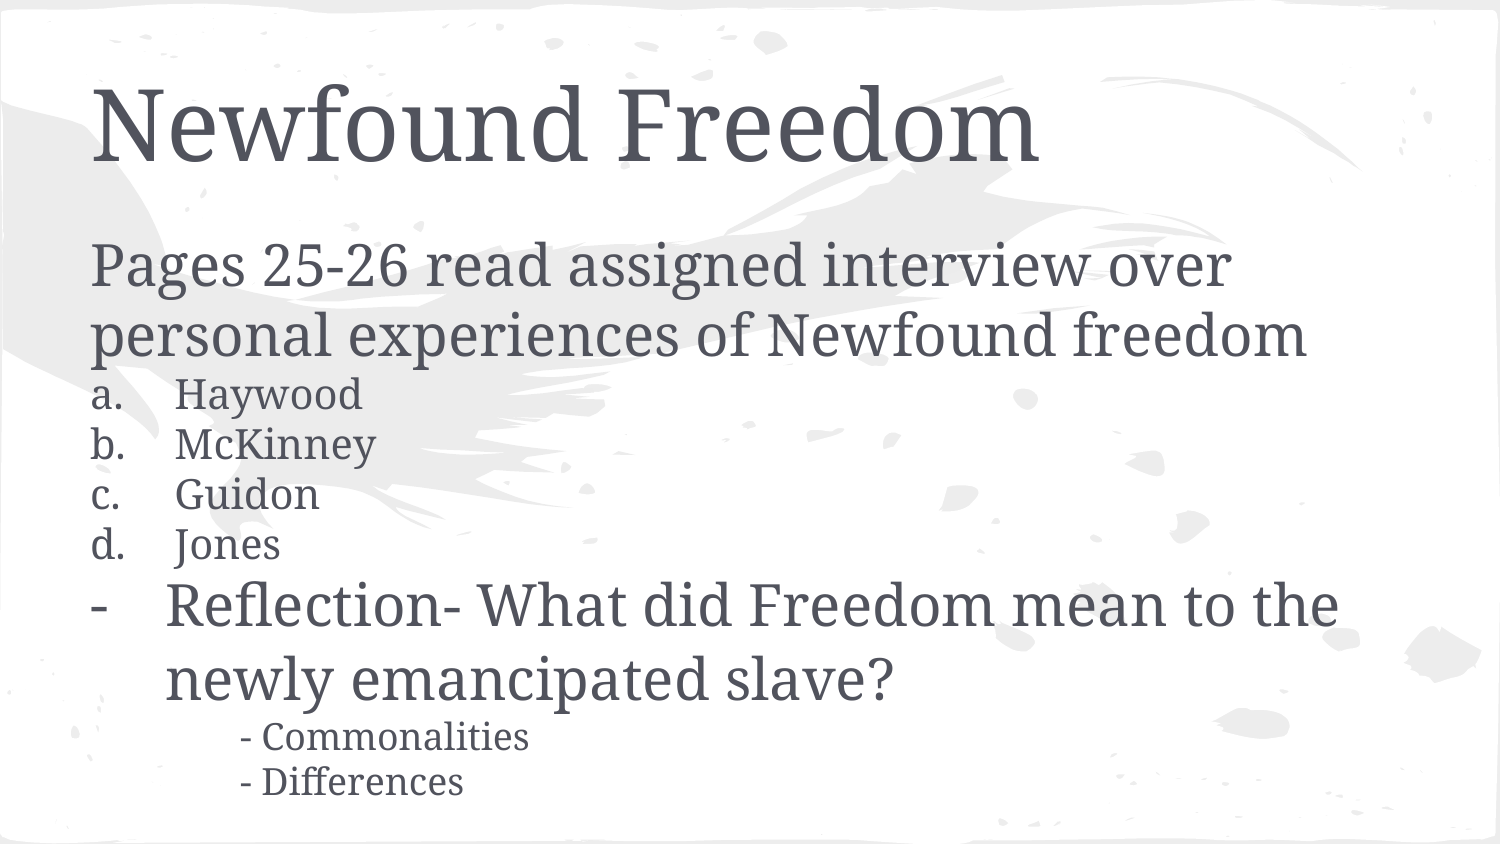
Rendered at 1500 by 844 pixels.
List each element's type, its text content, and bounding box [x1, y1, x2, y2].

title Newfound Freedom [75, 25, 1425, 197]
list Pages 25-26 read assigned interview over personal experiences of Newfound freedom Haywood McKinney Guidon Jones Reflection- What did Freedom mean to the newly emancipated slave? - Commonalities - Differences [75, 212, 1425, 808]
